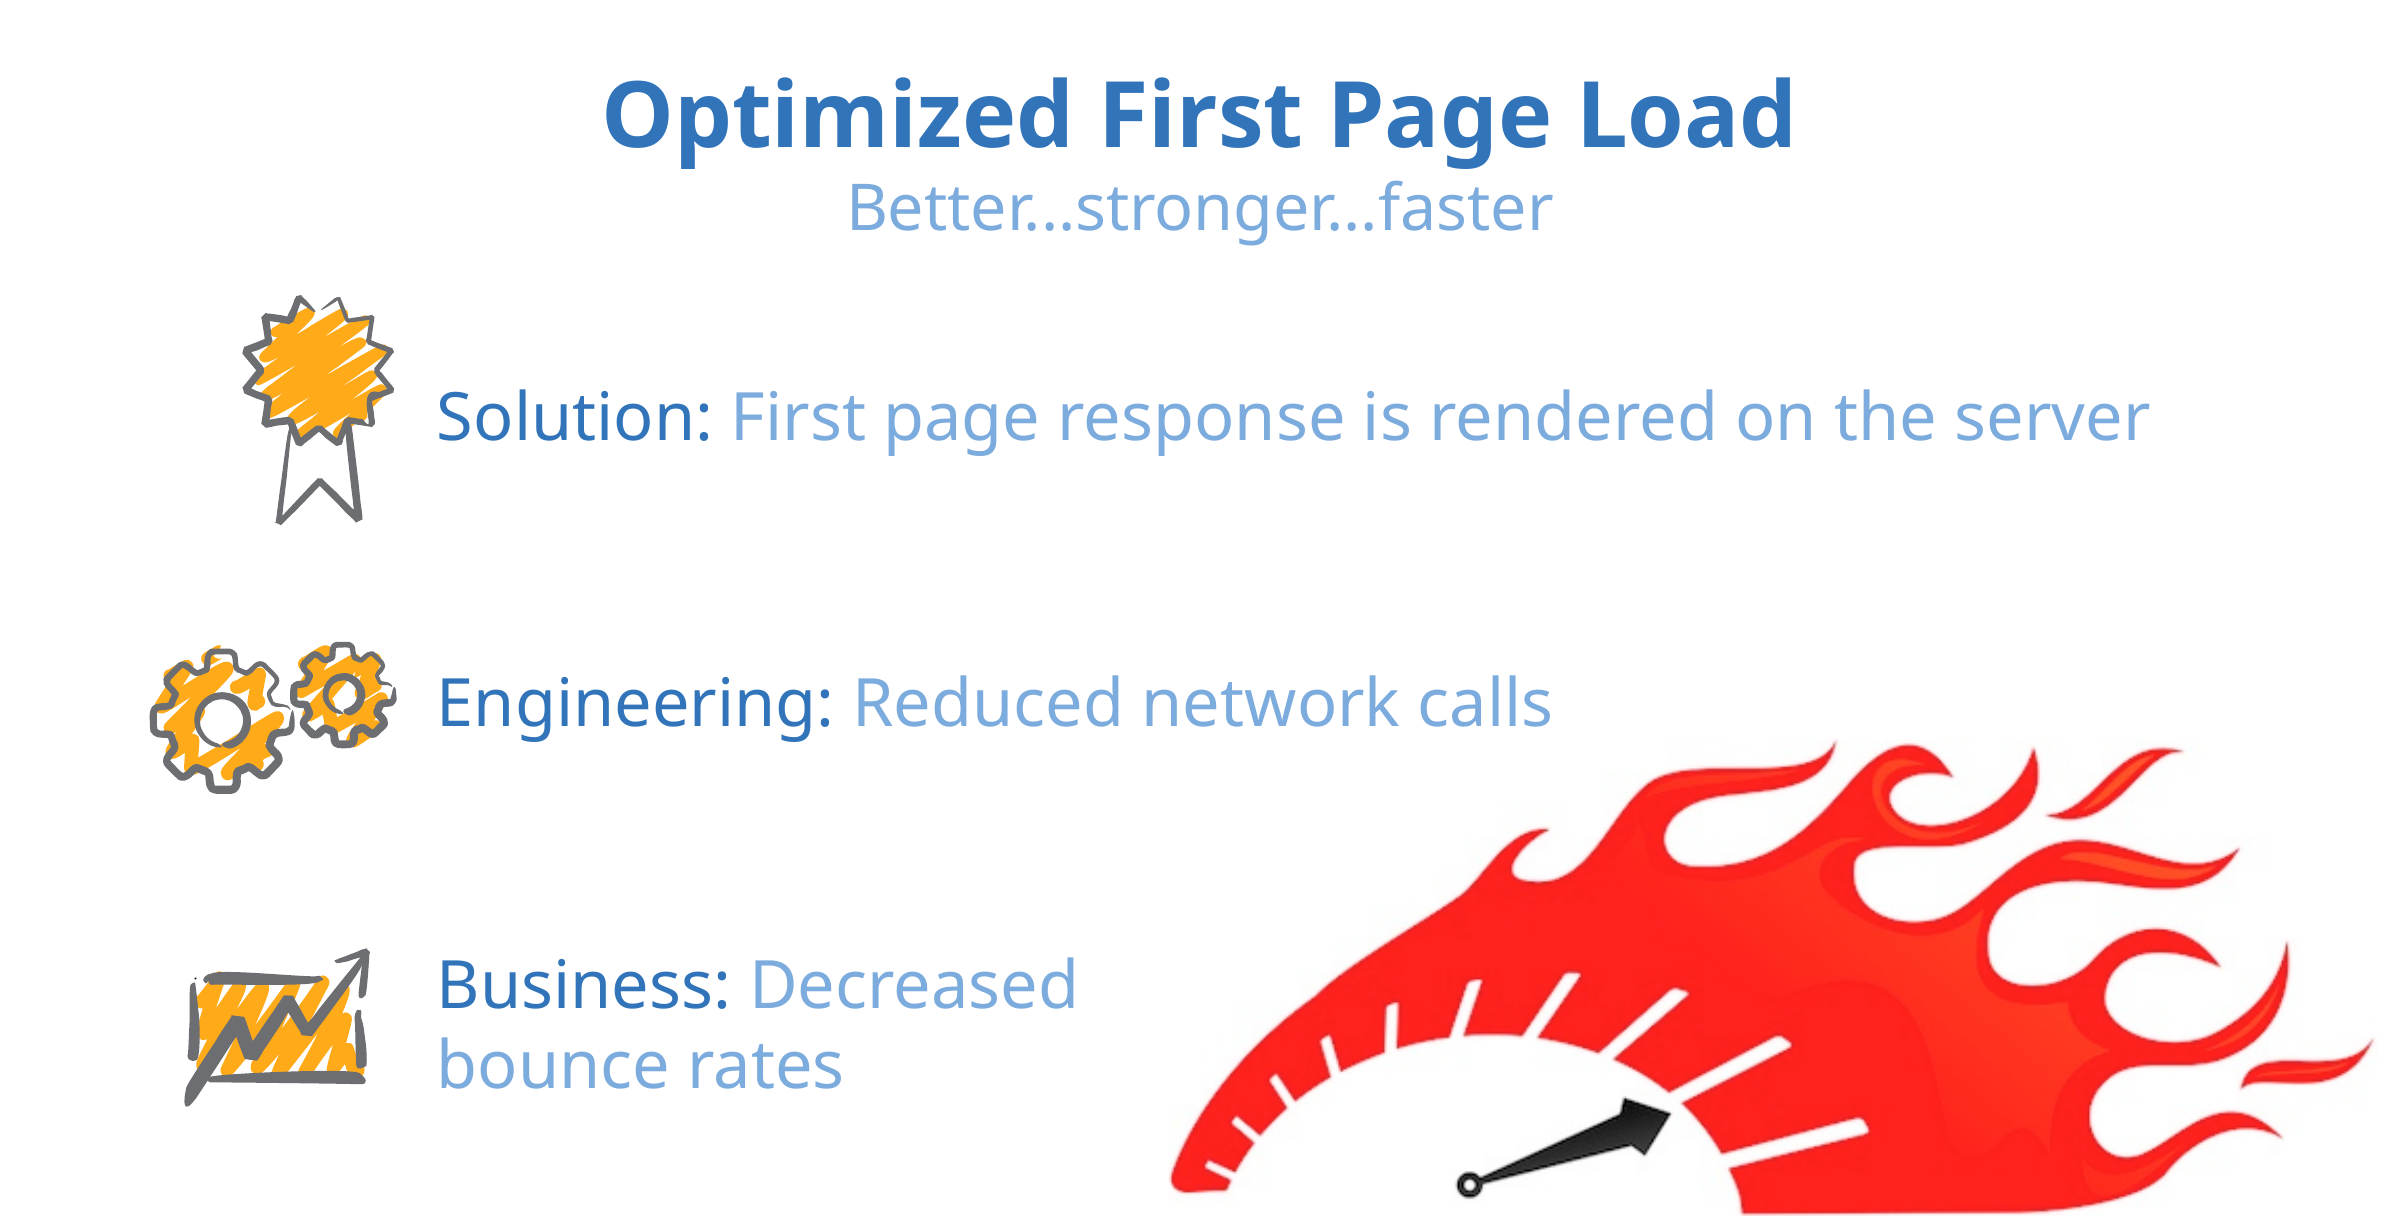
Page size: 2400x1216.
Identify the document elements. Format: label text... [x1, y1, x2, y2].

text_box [148, 640, 1707, 796]
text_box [240, 294, 2209, 527]
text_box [181, 933, 1276, 1119]
title Optimized First Page Load Better...stronger...faster [120, 48, 2280, 252]
picture [1168, 738, 2378, 1216]
